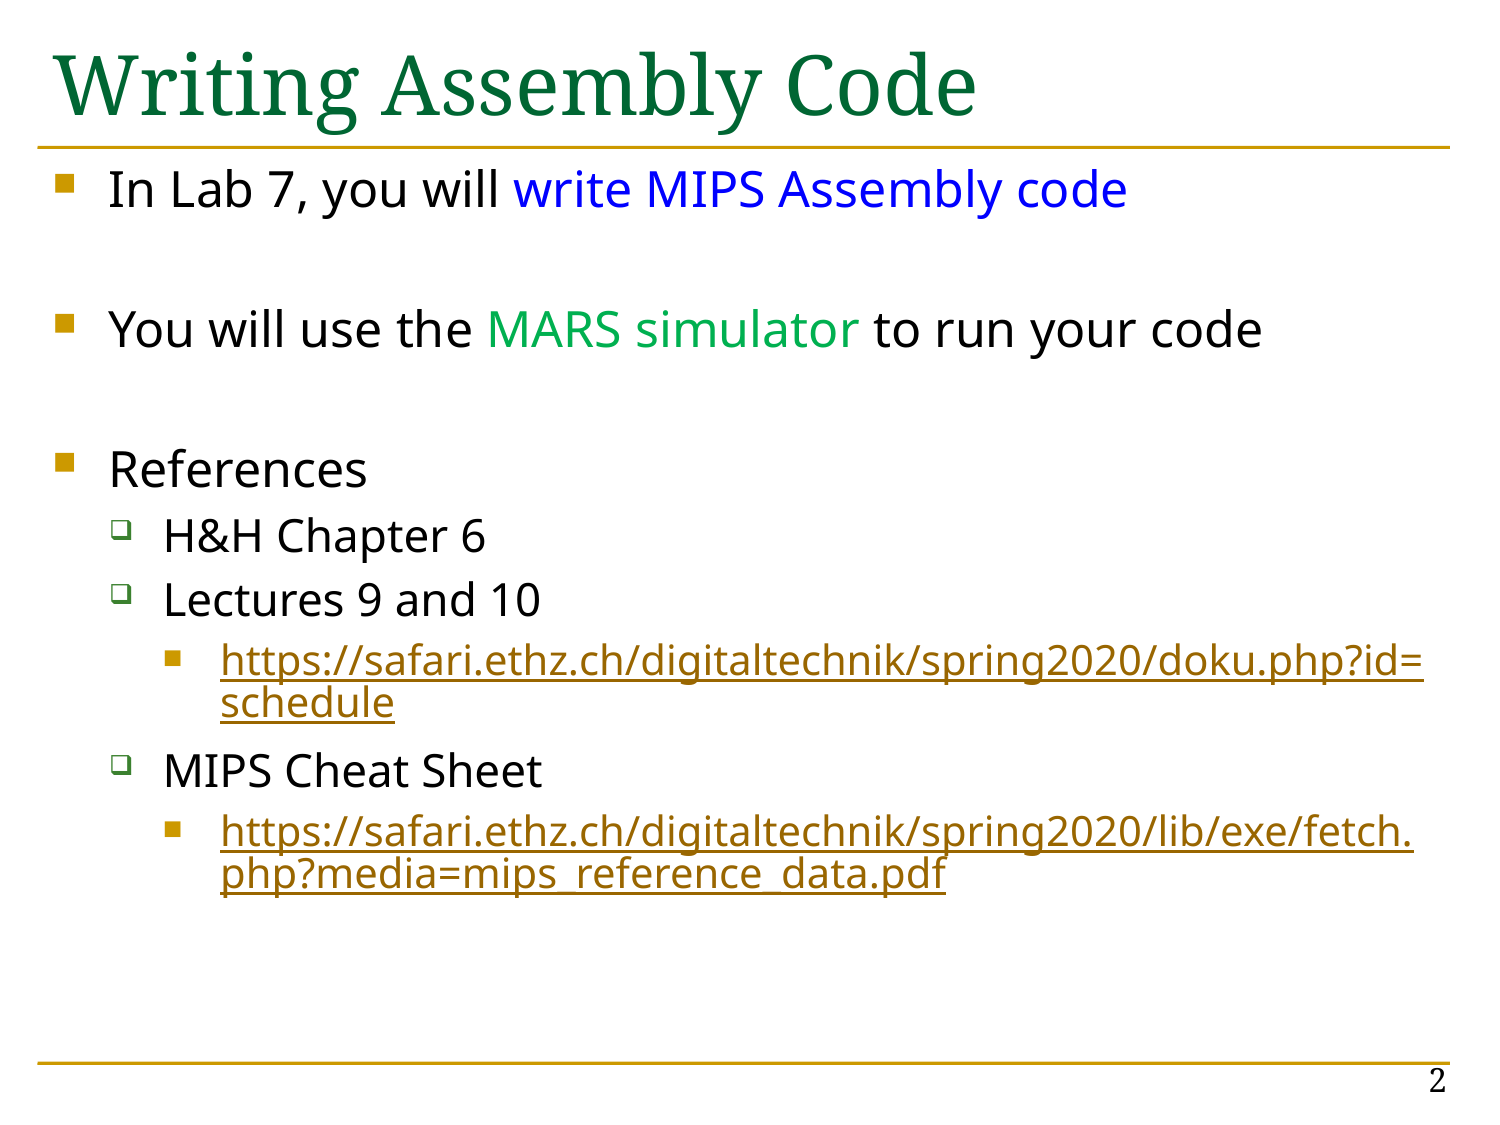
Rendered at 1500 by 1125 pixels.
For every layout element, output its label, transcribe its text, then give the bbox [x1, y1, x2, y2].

slide_number 2 [1111, 1036, 1462, 1112]
list In Lab 7, you will write MIPS Assembly code You will use the MARS simulator to run your code References H&H Chapter 6 Lectures 9 and 10 https://safari.ethz.ch/digitaltechnik/spring2020/doku.php?id=schedule MIPS Cheat Sheet https://safari.ethz.ch/digitaltechnik/spring2020/lib/exe/fetch.php?media=mips_reference_data.pdf [37, 149, 1450, 1063]
title Writing Assembly Code [37, 24, 1450, 149]
